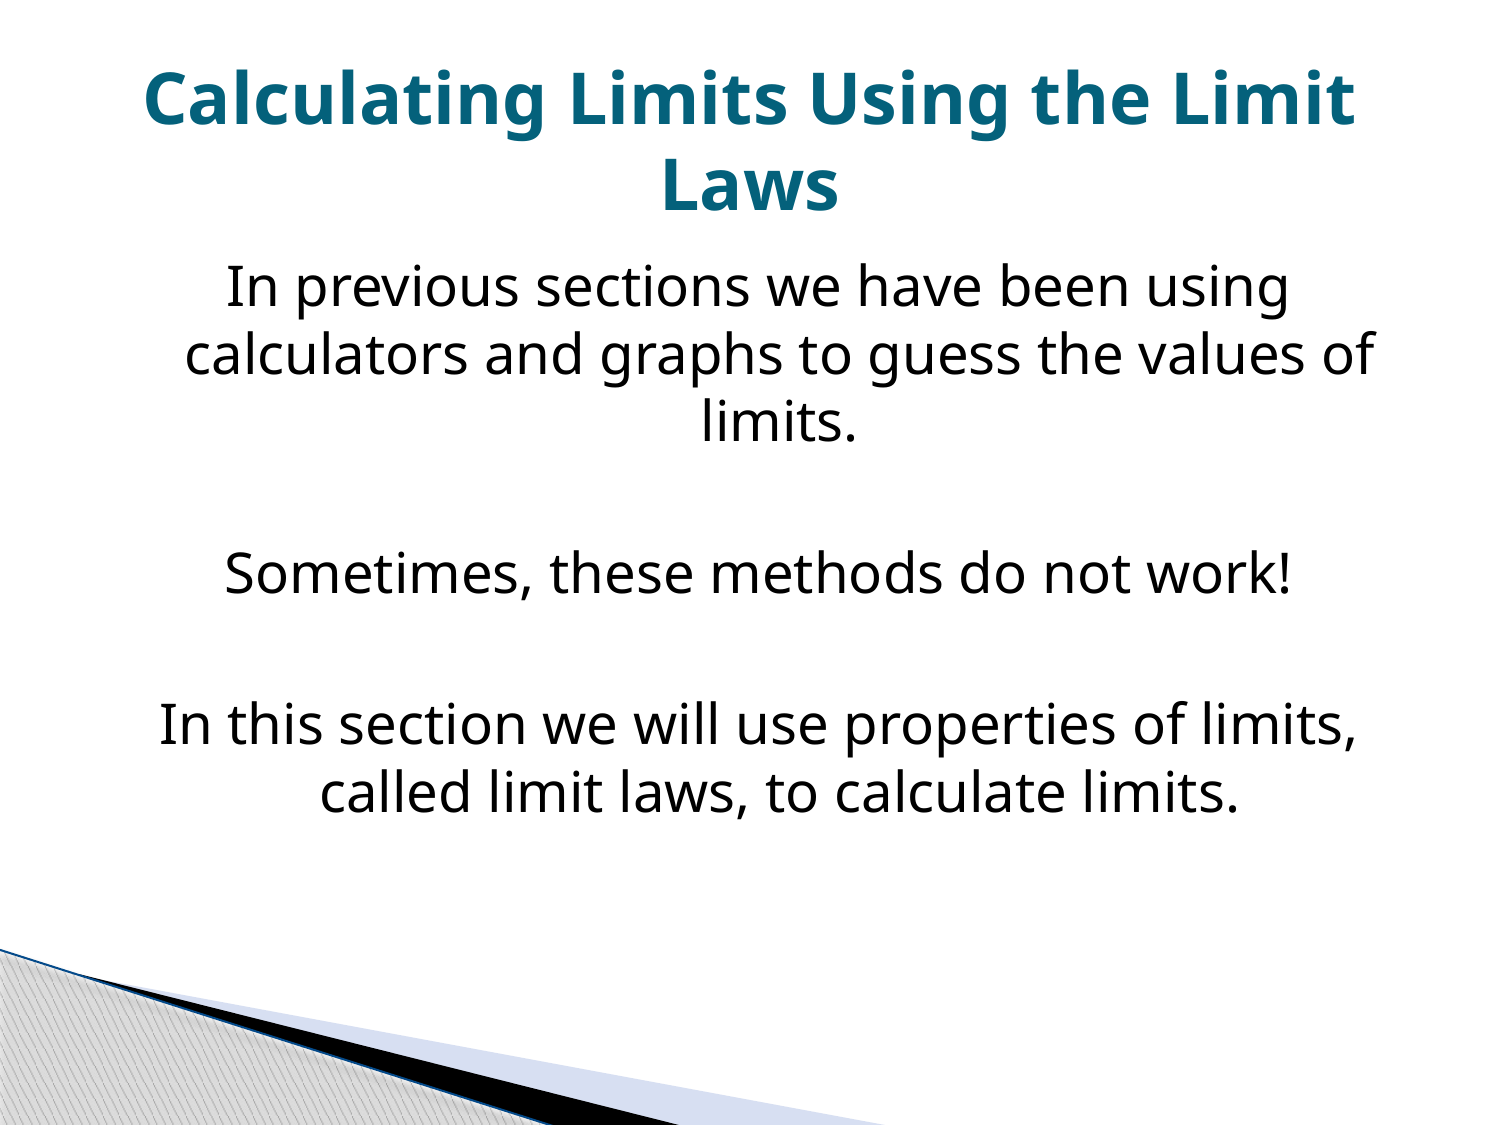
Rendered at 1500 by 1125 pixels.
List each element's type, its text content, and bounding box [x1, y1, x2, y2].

list In previous sections we have been using calculators and graphs to guess the values of limits. Sometimes, these methods do not work! In this section we will use properties of limits, called limit laws, to calculate limits. [75, 243, 1425, 986]
title Calculating Limits Using the Limit Laws [75, 45, 1425, 233]
